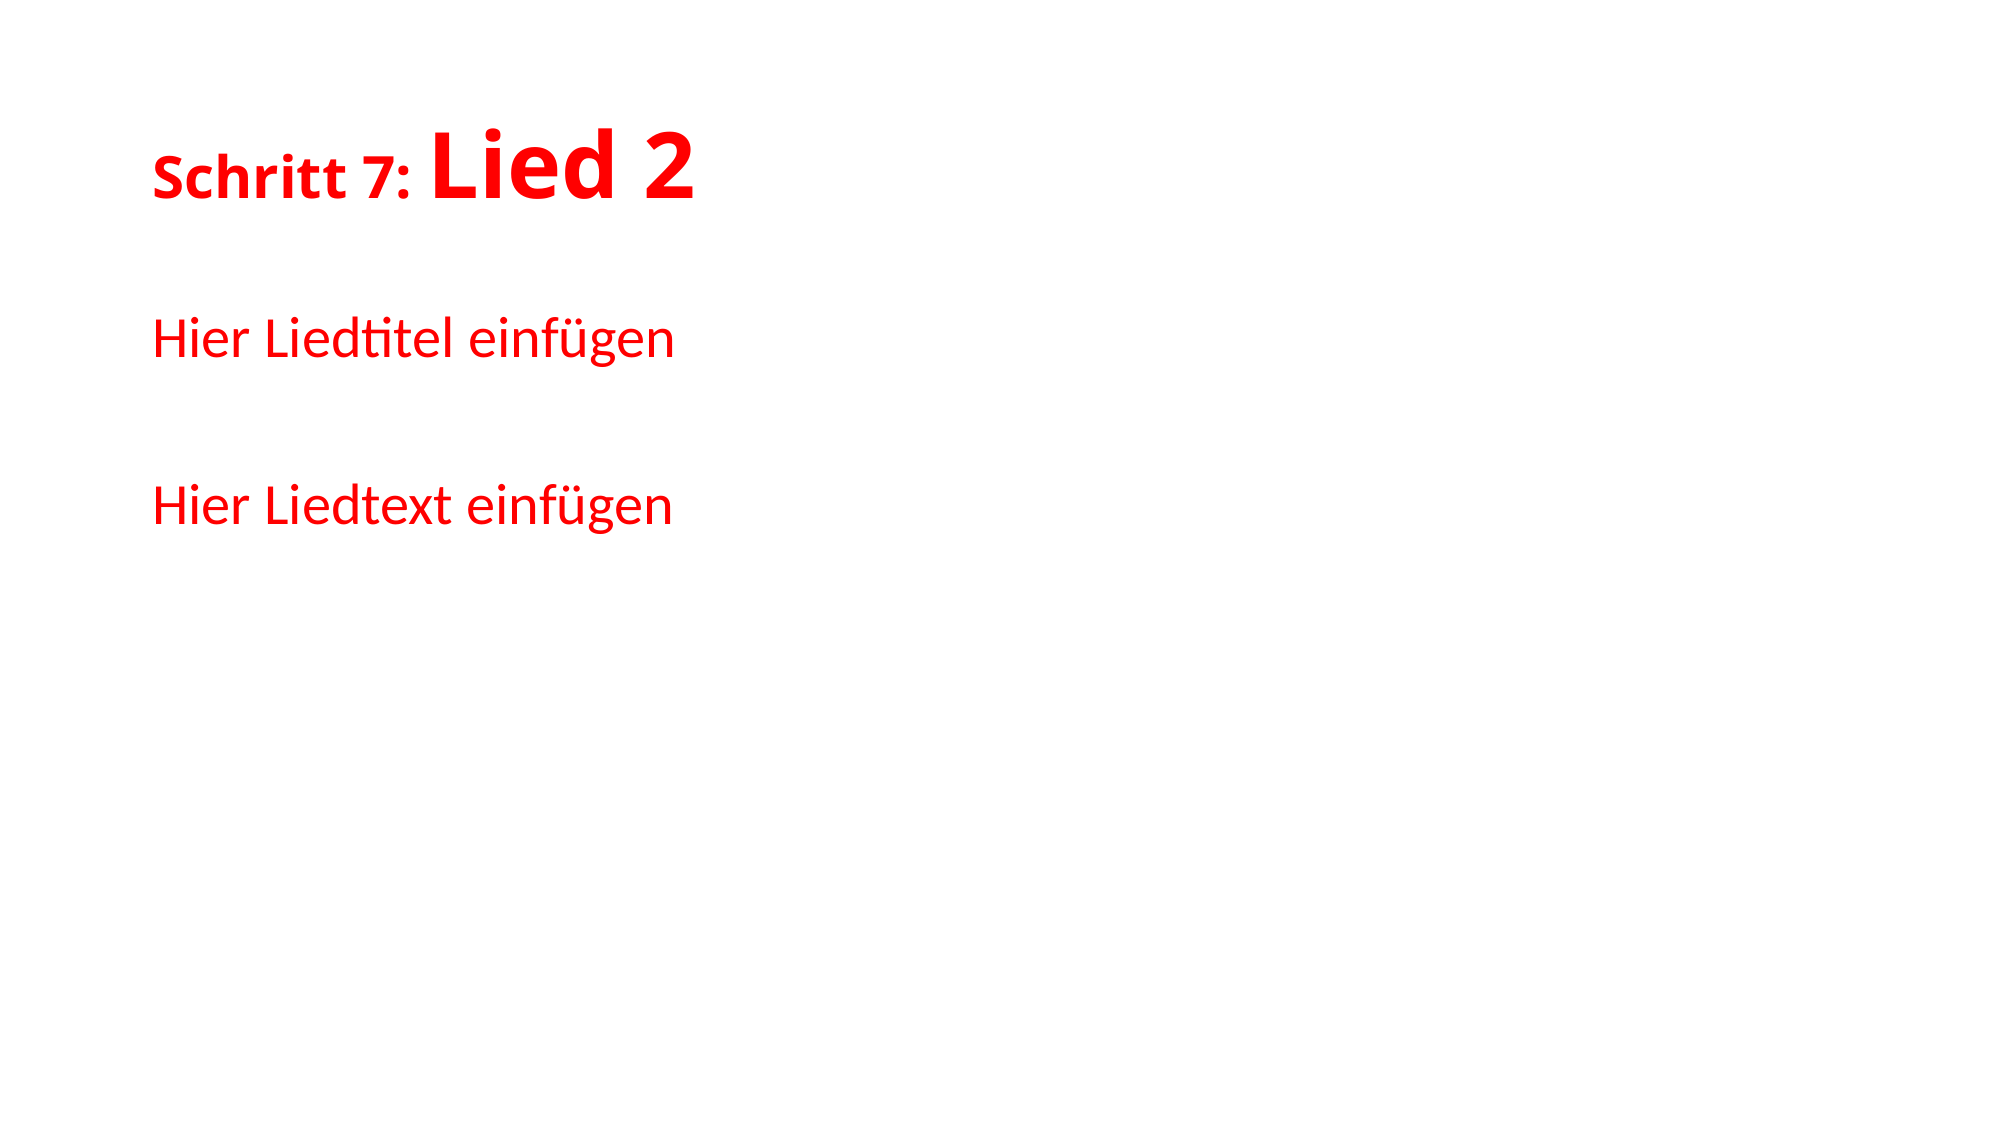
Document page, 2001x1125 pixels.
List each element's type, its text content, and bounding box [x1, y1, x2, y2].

title Schritt 7: Lied 2 [137, 59, 1863, 278]
list Hier Liedtitel einfügen Hier Liedtext einfügen [137, 299, 1863, 1014]
